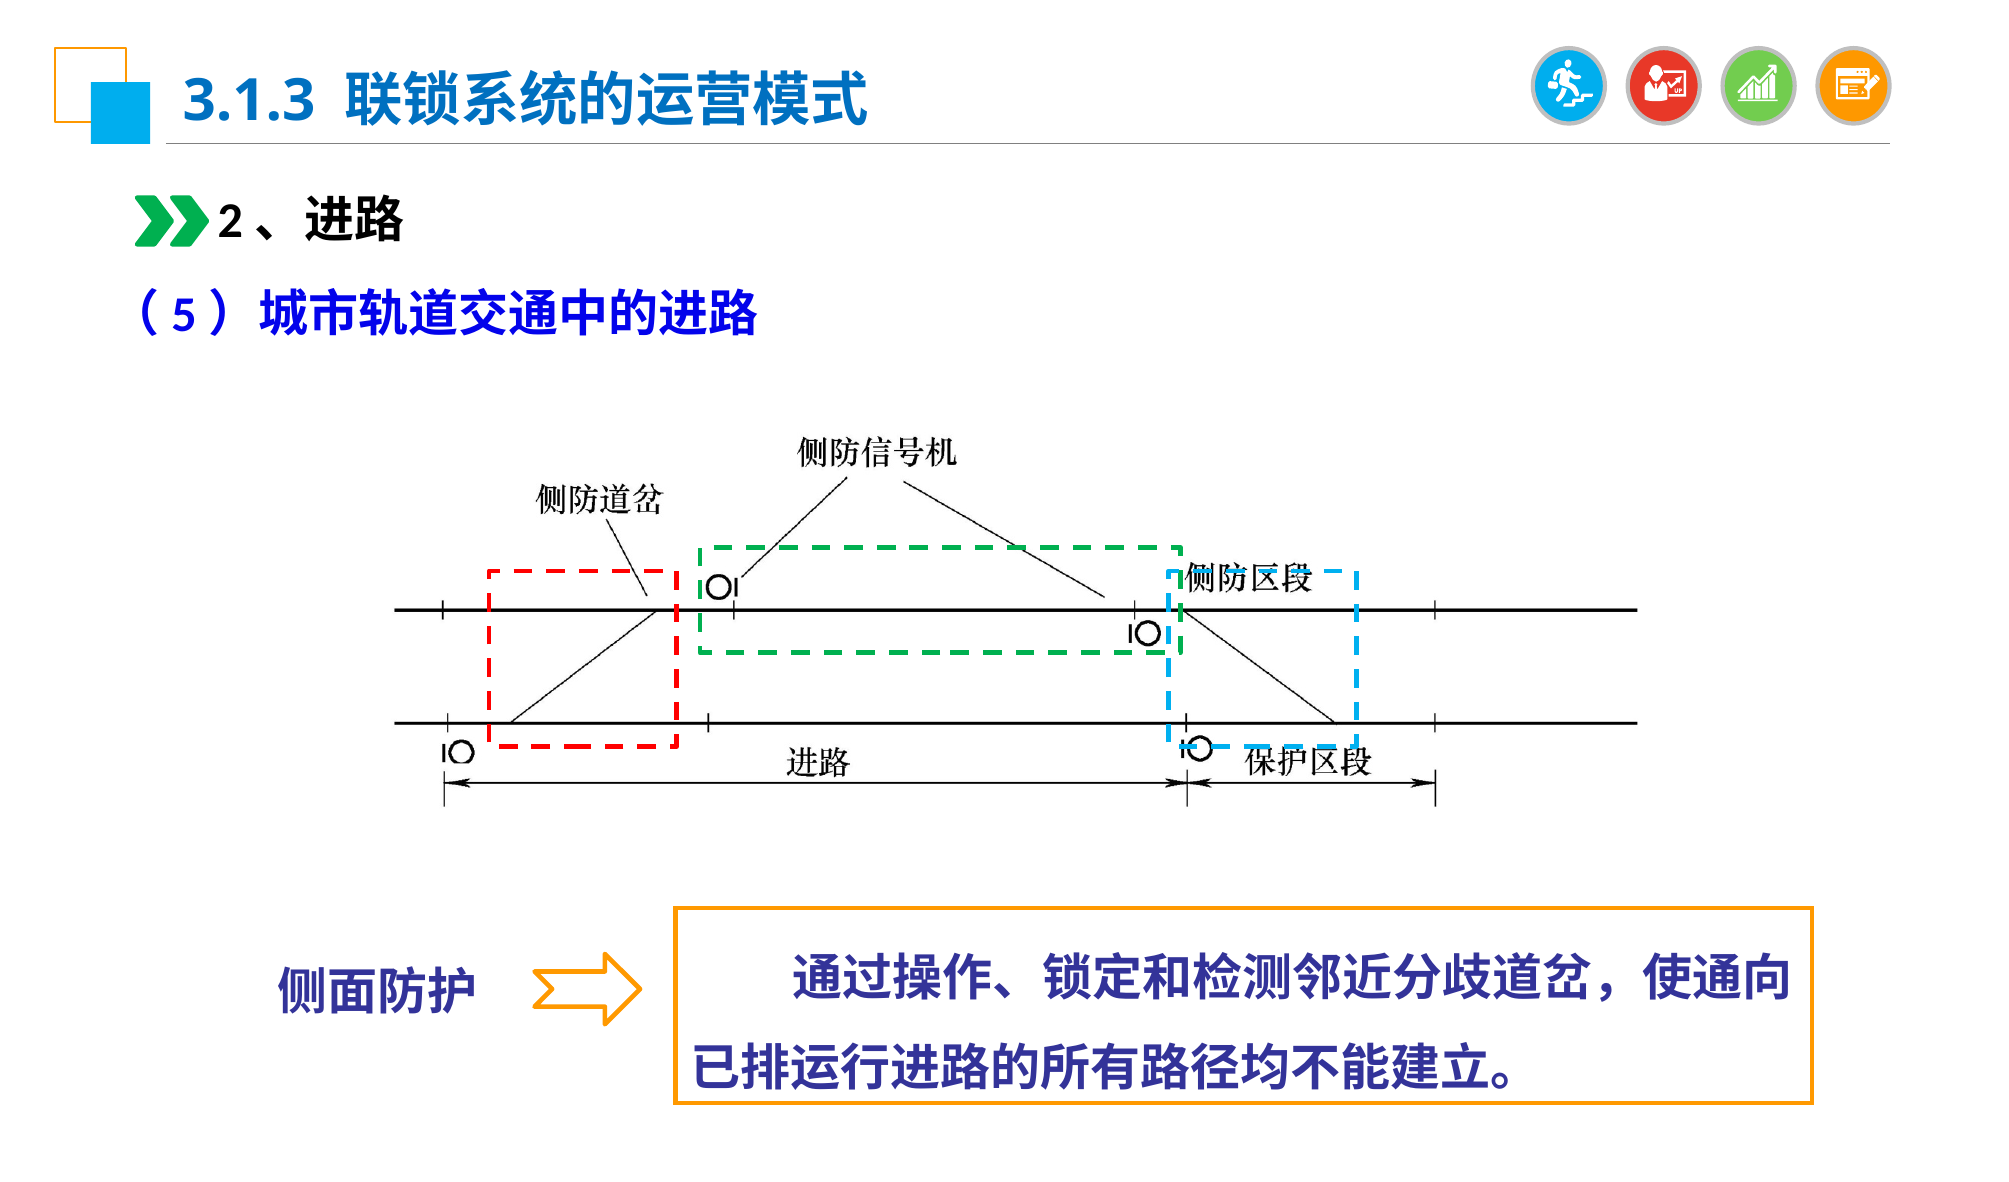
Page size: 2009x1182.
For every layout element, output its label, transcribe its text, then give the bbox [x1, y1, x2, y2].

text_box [136, 180, 416, 257]
text_box 通过操作、锁定和检测邻近分歧道岔，使通向已排运行进路的所有路径均不能建立。 [675, 907, 1812, 1103]
text_box 侧面防护 [207, 952, 547, 1027]
text_box 3.1.3 联锁系统的运营模式 [162, 51, 890, 142]
picture [359, 414, 1673, 829]
text_box [532, 951, 643, 1027]
text_box （5）城市轨道交通中的进路 [94, 274, 774, 349]
